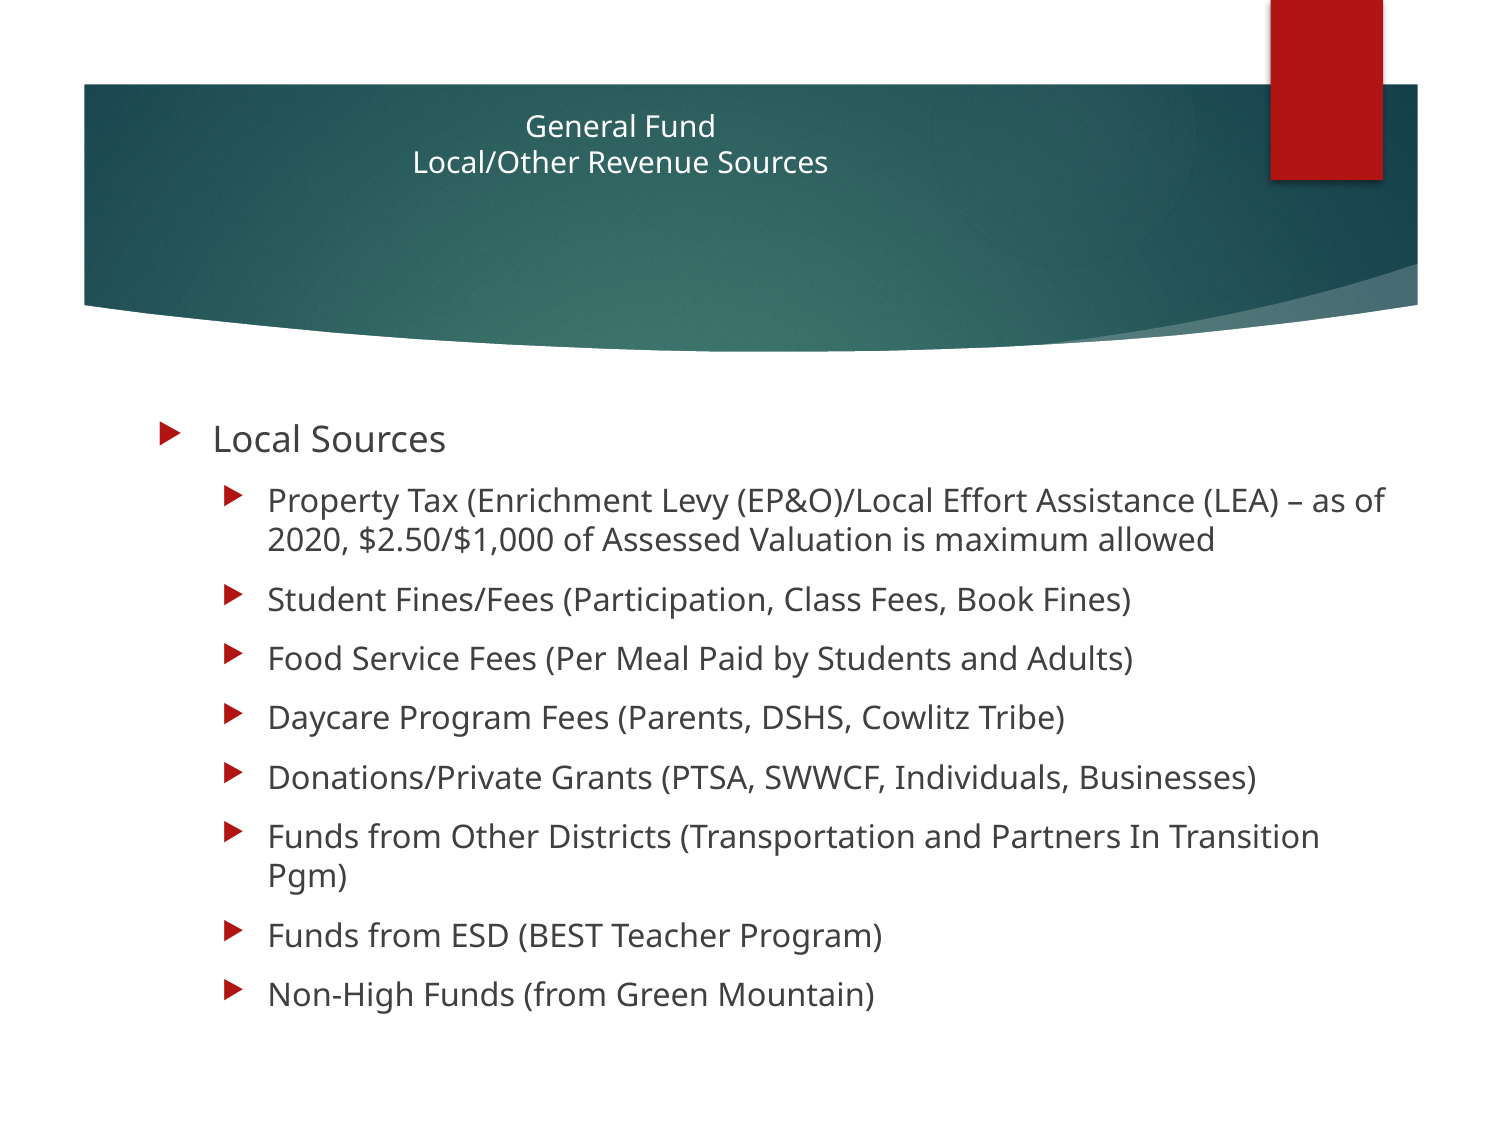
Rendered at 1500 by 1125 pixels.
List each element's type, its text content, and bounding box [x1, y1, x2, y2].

list Local Sources Property Tax (Enrichment Levy (EP&O)/Local Effort Assistance (LEA) – as of 2020, $2.50/$1,000 of Assessed Valuation is maximum allowed Student Fines/Fees (Participation, Class Fees, Book Fines) Food Service Fees (Per Meal Paid by Students and Adults) Daycare Program Fees (Parents, DSHS, Cowlitz Tribe) Donations/Private Grants (PTSA, SWWCF, Individuals, Businesses) Funds from Other Districts (Transportation and Partners In Transition Pgm) Funds from ESD (BEST Teacher Program) Non-High Funds (from Green Mountain) [142, 408, 1425, 1025]
title General Fund Local/Other Revenue Sources [99, 99, 1142, 188]
